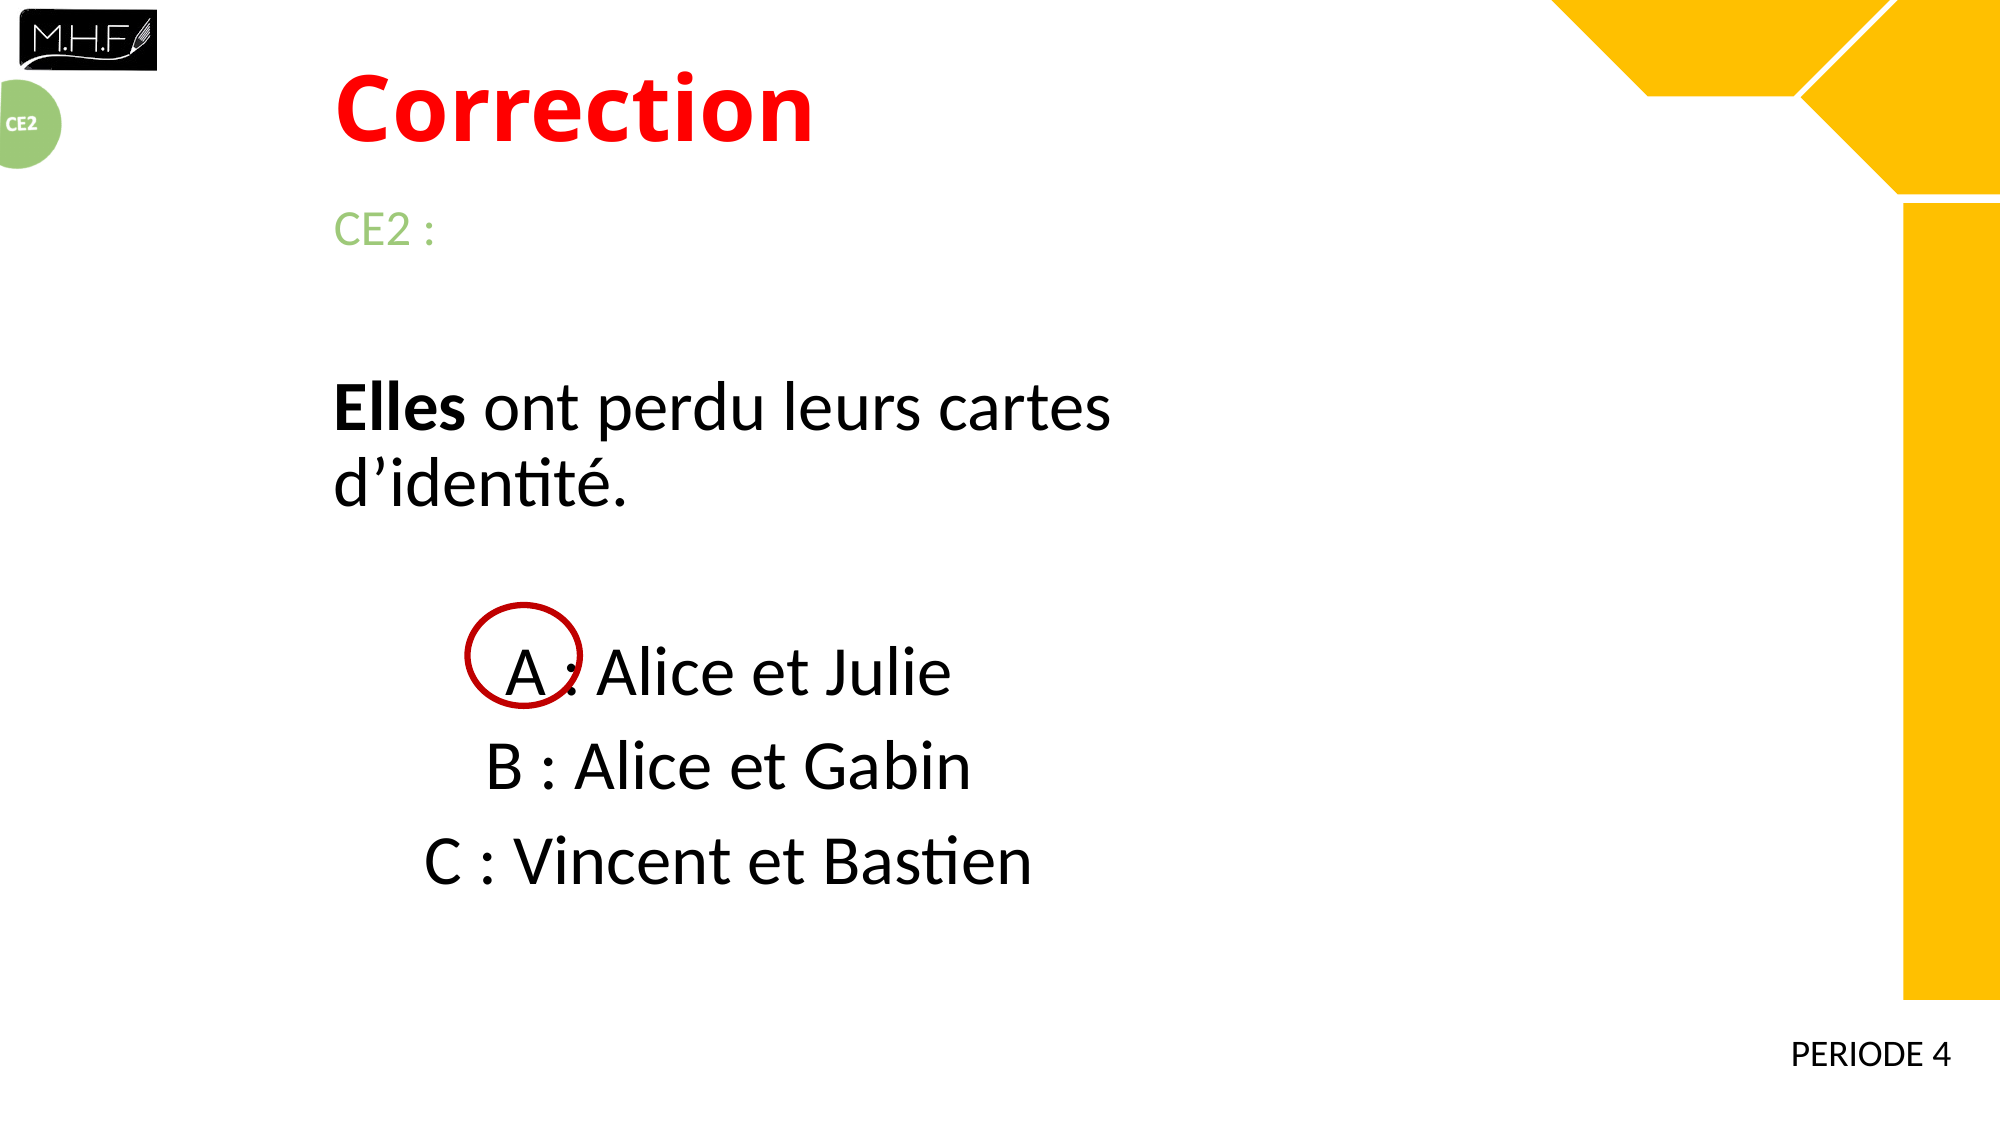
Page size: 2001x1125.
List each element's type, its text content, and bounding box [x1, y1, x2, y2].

text_box CE2 : Elles ont perdu leurs cartes d’identité. A : Alice et Julie B : Alice et Gabin C : Vincent et Bastien [318, 194, 1141, 909]
picture [0, 7, 157, 207]
text_box [466, 603, 581, 707]
text_box [1799, 0, 2000, 196]
text_box PERIODE 4 [1362, 1021, 1967, 1125]
text_box [1549, 0, 1892, 98]
text_box [1902, 202, 2000, 1001]
title Correction [318, 3, 1865, 221]
